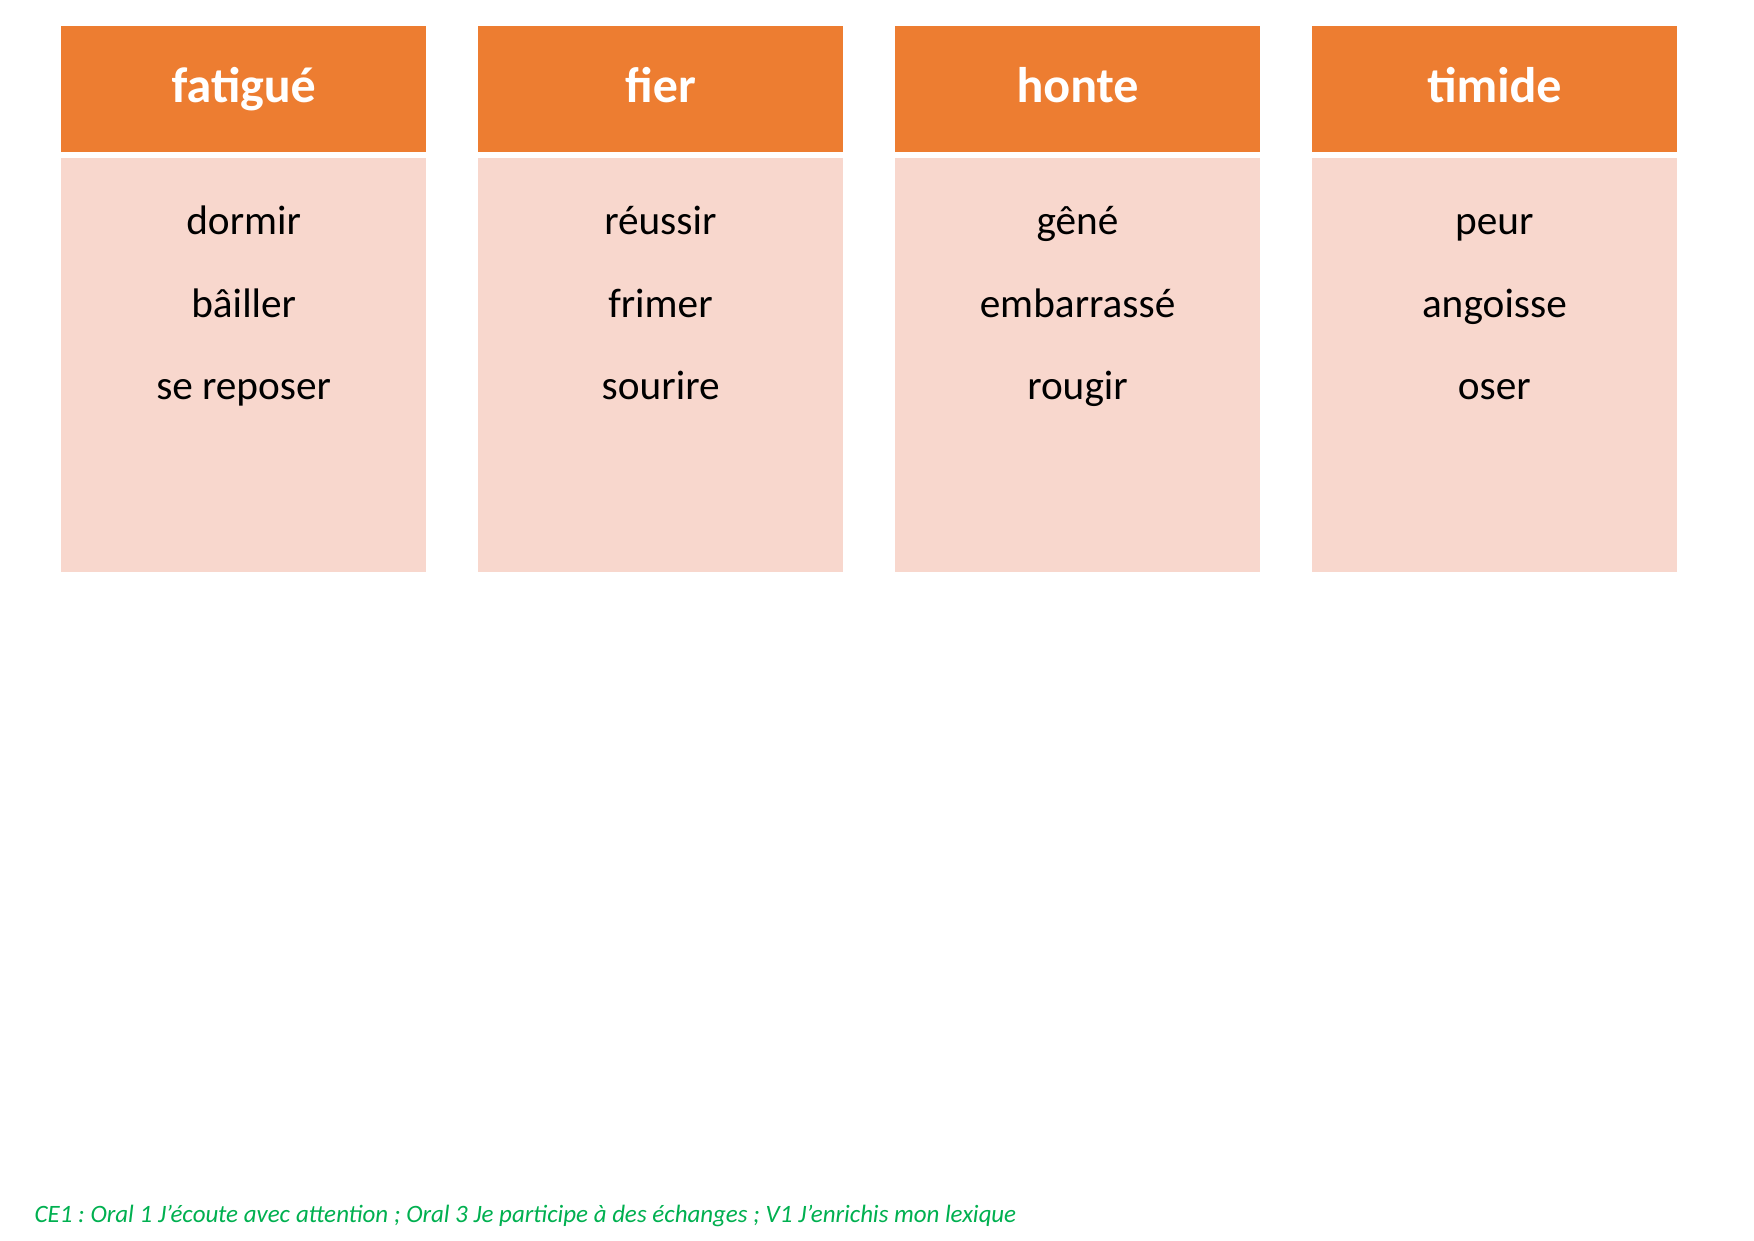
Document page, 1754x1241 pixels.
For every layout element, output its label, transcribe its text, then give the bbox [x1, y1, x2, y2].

table_header timide [1312, 26, 1677, 152]
table_header fatigué [61, 26, 426, 152]
table_cell dormir bâiller se reposer [61, 158, 426, 572]
table_header fier [478, 26, 843, 152]
table_cell gêné embarrassé rougir [895, 158, 1260, 572]
table_cell réussir frimer sourire [478, 158, 843, 572]
table_cell peur angoisse oser [1312, 158, 1677, 572]
table_header honte [895, 26, 1260, 152]
text_box CE1 : Oral 1 J’écoute avec attention ; Oral 3 Je participe à des échanges ; V1 J’enrichis mon lexique [19, 1189, 1331, 1235]
